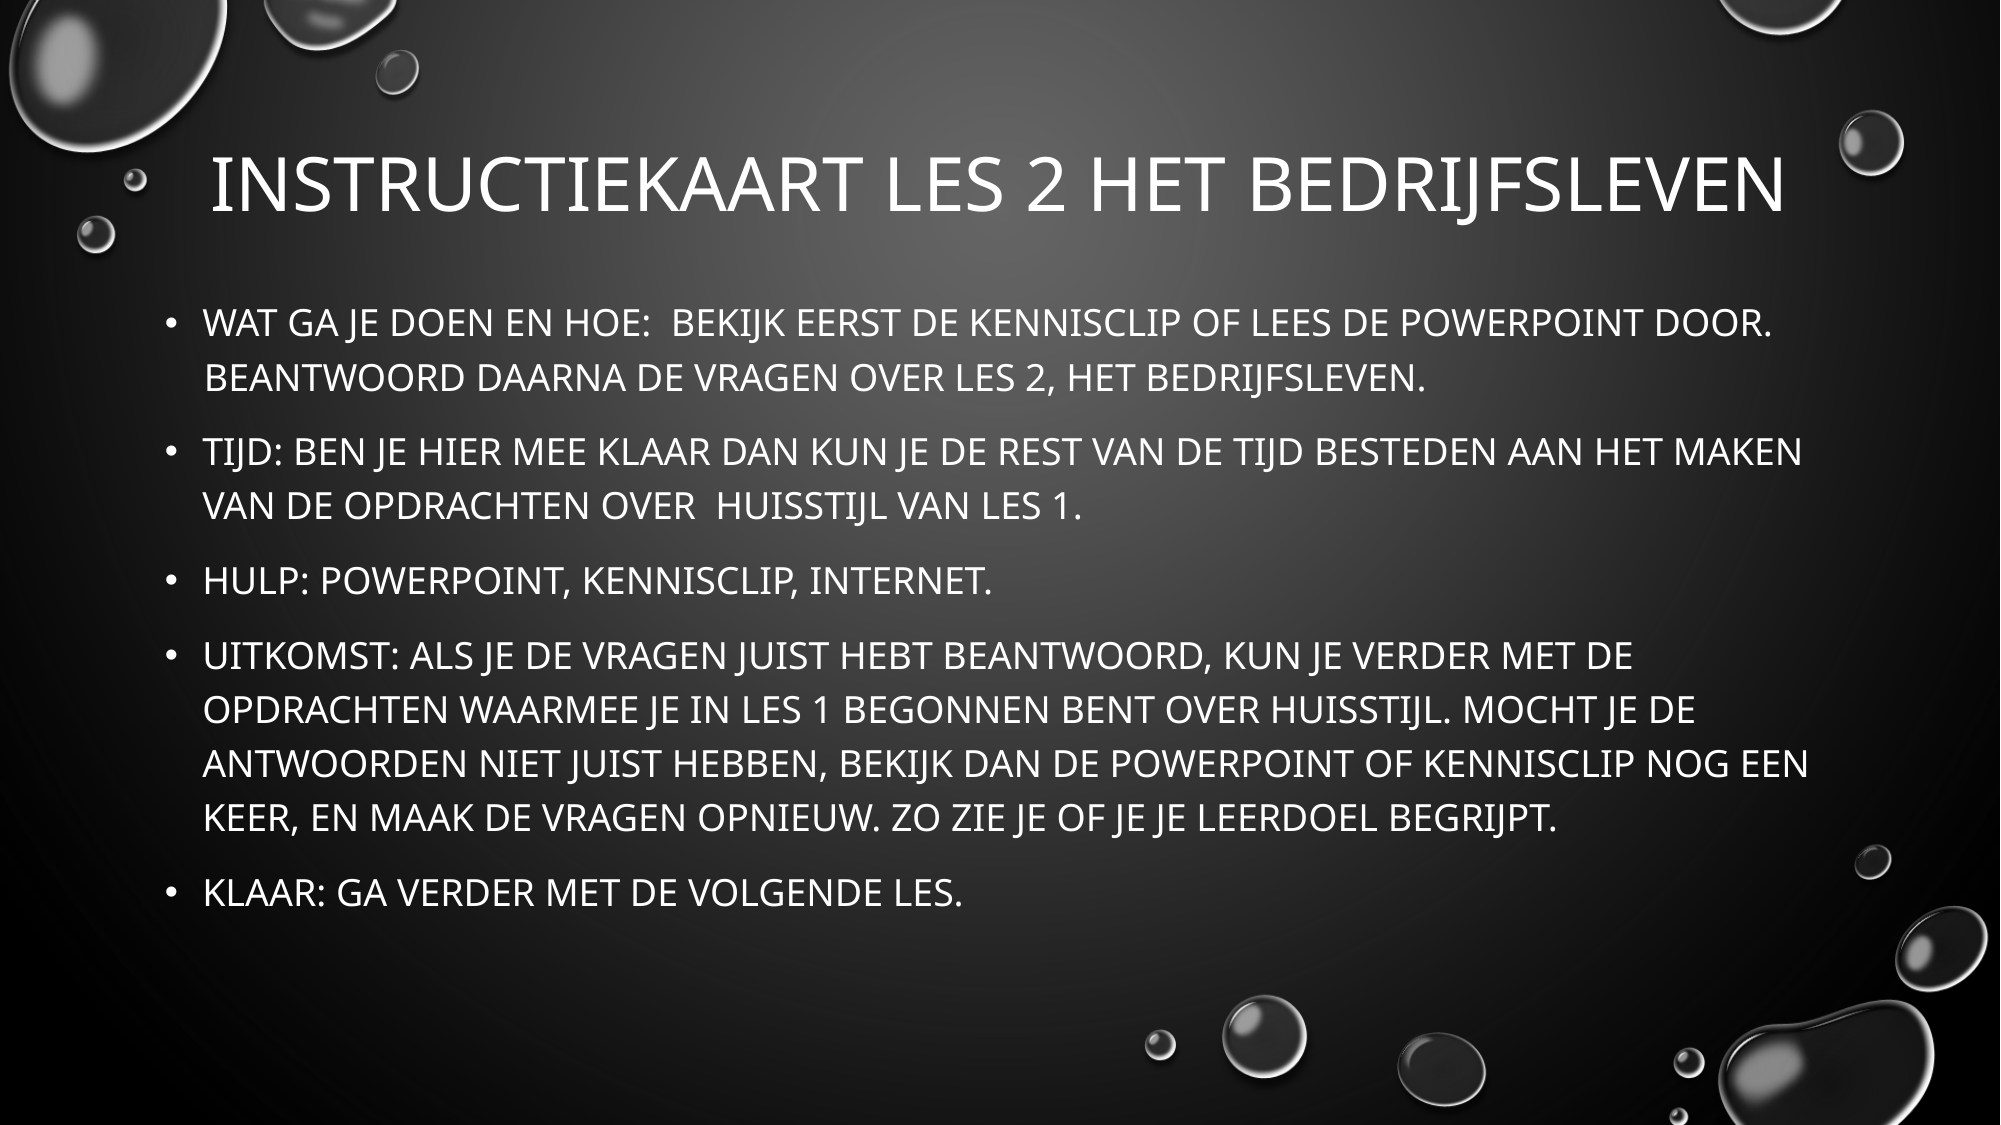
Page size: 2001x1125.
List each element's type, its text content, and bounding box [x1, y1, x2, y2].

list Wat ga je doen En hoe: Bekijk eerst de kennisclip of lees de PowerPoint door. Beantwoord daarna de vragen over les 2, het bedrijfsleven. Tijd: Ben je hier mee klaar dan kun je de rest van de tijd besteden aan het maken van de opdrachten over huisstijl van les 1. Hulp: powerpoint, kennisclip, internet. uitkomst: als je de vragen juist hebt beantwoord, kun je verder met de opdrachten waarmee je in les 1 begonnen bent over huisstijl. Mocht je de antwoorden niet juist hebben, bekijk dan de powerpoint of kennisclip nog een keer, En maak de vragen opnieuw. Zo zie je of je je leerdoel begrijpt. Klaar: ga verder met de volgende les. [149, 282, 1850, 950]
picture [0, 0, 2000, 1125]
title Instructiekaart les 2 het bedrijfsleven [149, 101, 1851, 364]
